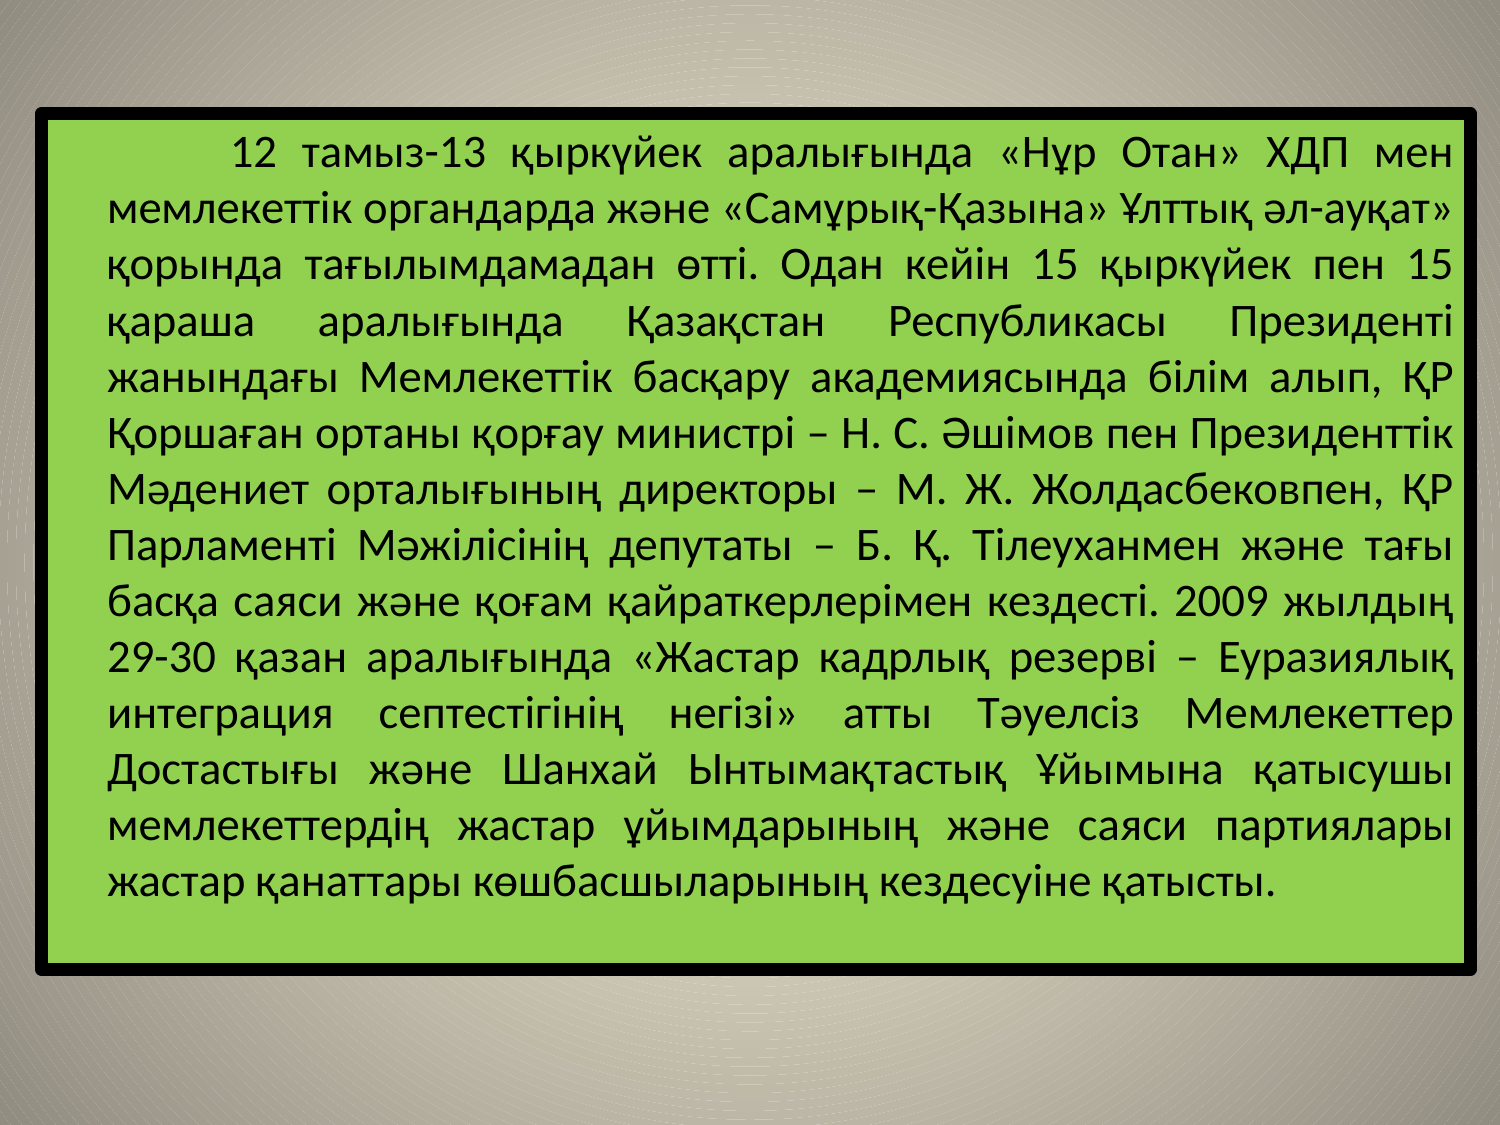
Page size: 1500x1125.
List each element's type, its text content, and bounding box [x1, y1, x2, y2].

list 12 тамыз-13 қыркүйек аралығында «Нұр Отан» ХДП мен мемлекеттік органдарда және «Самұрық-Қазына» Ұлттық әл-ауқат» қорында тағылымдамадан өтті. Одан кейін 15 қыркүйек пен 15 қараша аралығында Қазақстан Республикасы Президенті жанындағы Мемлекеттік басқару академиясында білім алып, ҚР Қоршаған ортаны қорғау министрі – Н. С. Әшімов пен Президенттік Мәдениет орталығының директоры – М. Ж. Жолдасбековпен, ҚР Парламенті Мәжілісінің депутаты – Б. Қ. Тілеуханмен және тағы басқа саяси және қоғам қайраткерлерімен кездесті. 2009 жылдың 29-30 қазан аралығында «Жастар кадрлық резерві – Еуразиялық интеграция септестігінің негізі» атты Тәуелсіз Мемлекеттер Достастығы және Шанхай Ынтымақтастық Ұйымына қатысушы мемлекеттердің жастар ұйымдарының және саяси партиялары жастар қанаттары көшбасшыларының кездесуіне қатысты. [41, 113, 1471, 970]
